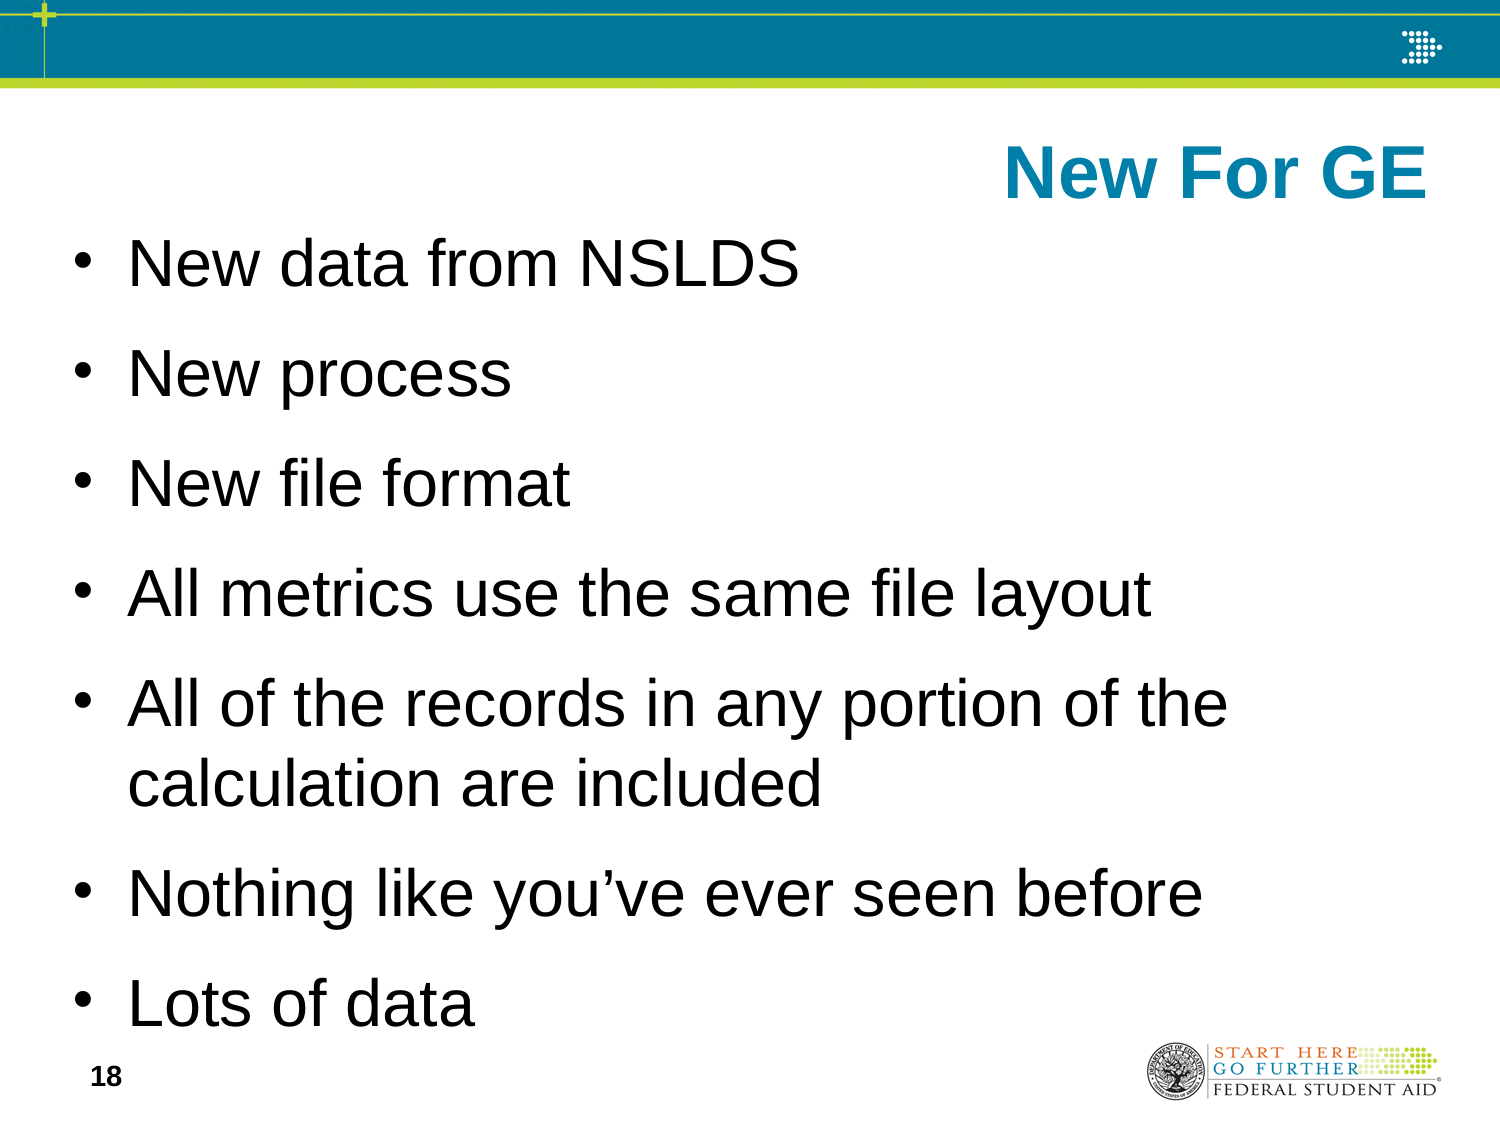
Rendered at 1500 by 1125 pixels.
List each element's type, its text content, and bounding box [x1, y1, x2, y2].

picture [1424, 32, 1428, 42]
picture [0, 3, 1500, 26]
list New data from NSLDS New process New file format All metrics use the same file layout All of the records in any portion of the calculation are included Nothing like you’ve ever seen before Lots of data [56, 212, 1444, 951]
picture [0, 78, 1500, 1125]
slide_number 18 [74, 1049, 388, 1125]
title New For GE [56, 112, 1444, 212]
